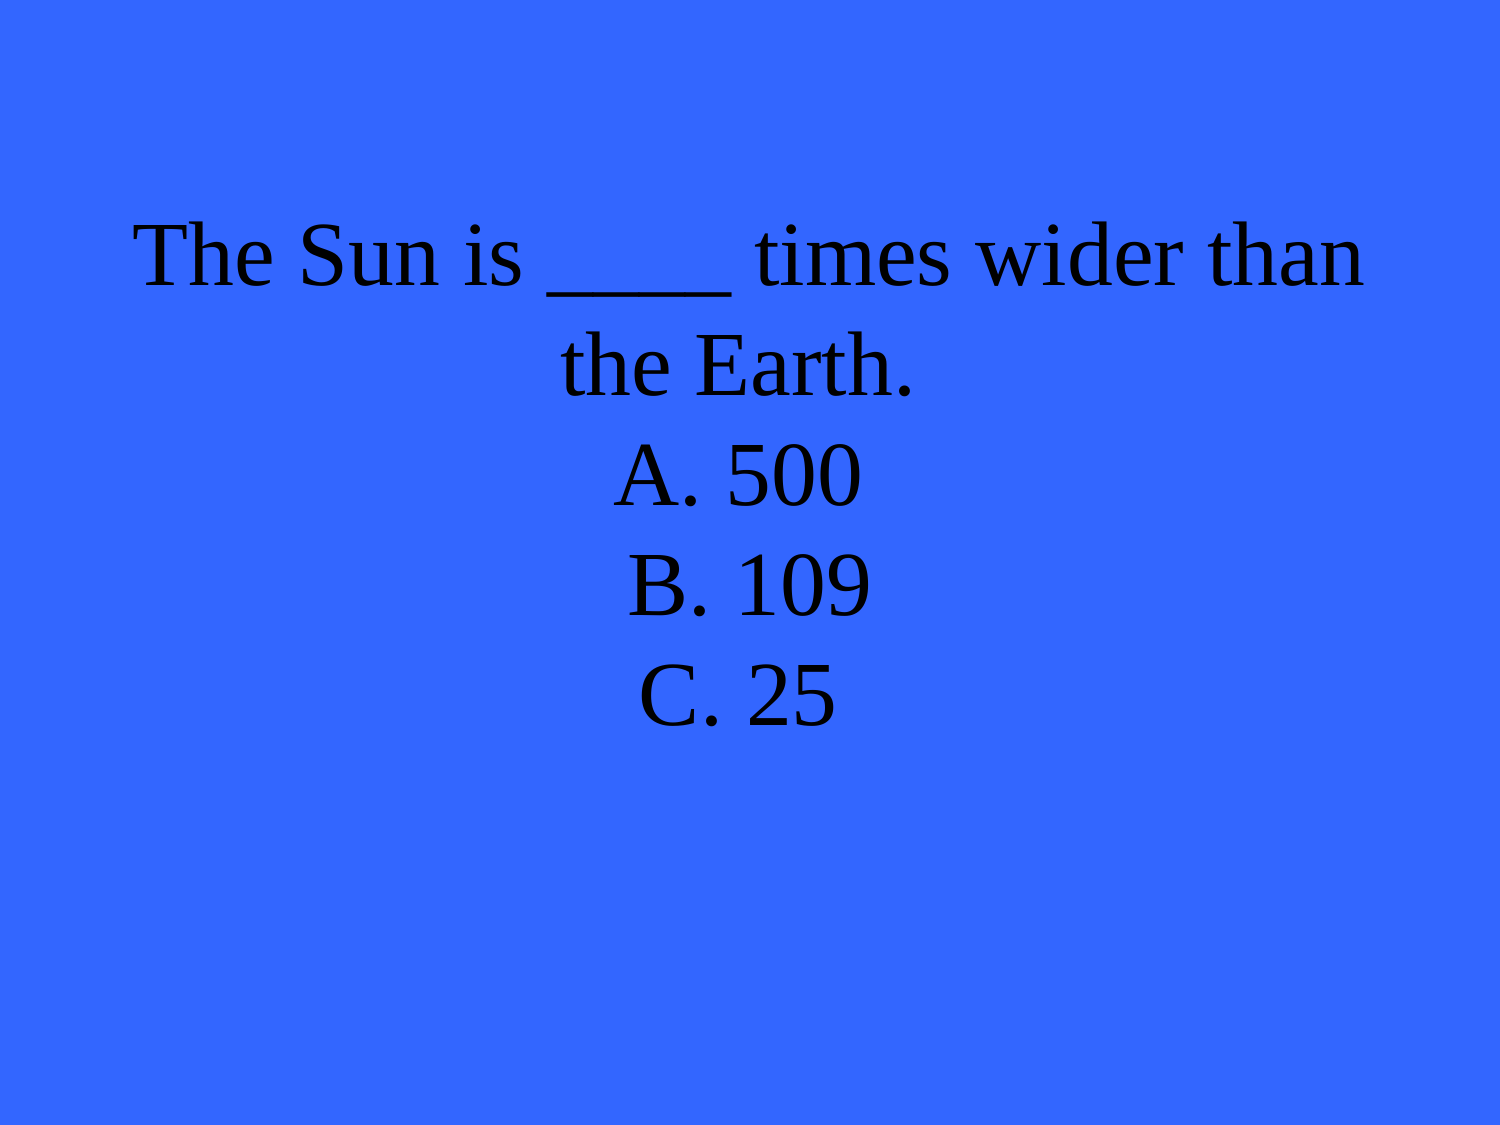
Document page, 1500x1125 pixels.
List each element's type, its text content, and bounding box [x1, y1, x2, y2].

title The Sun is ____ times wider than the Earth. A. 500 B. 109 C. 25 [112, 374, 1388, 563]
